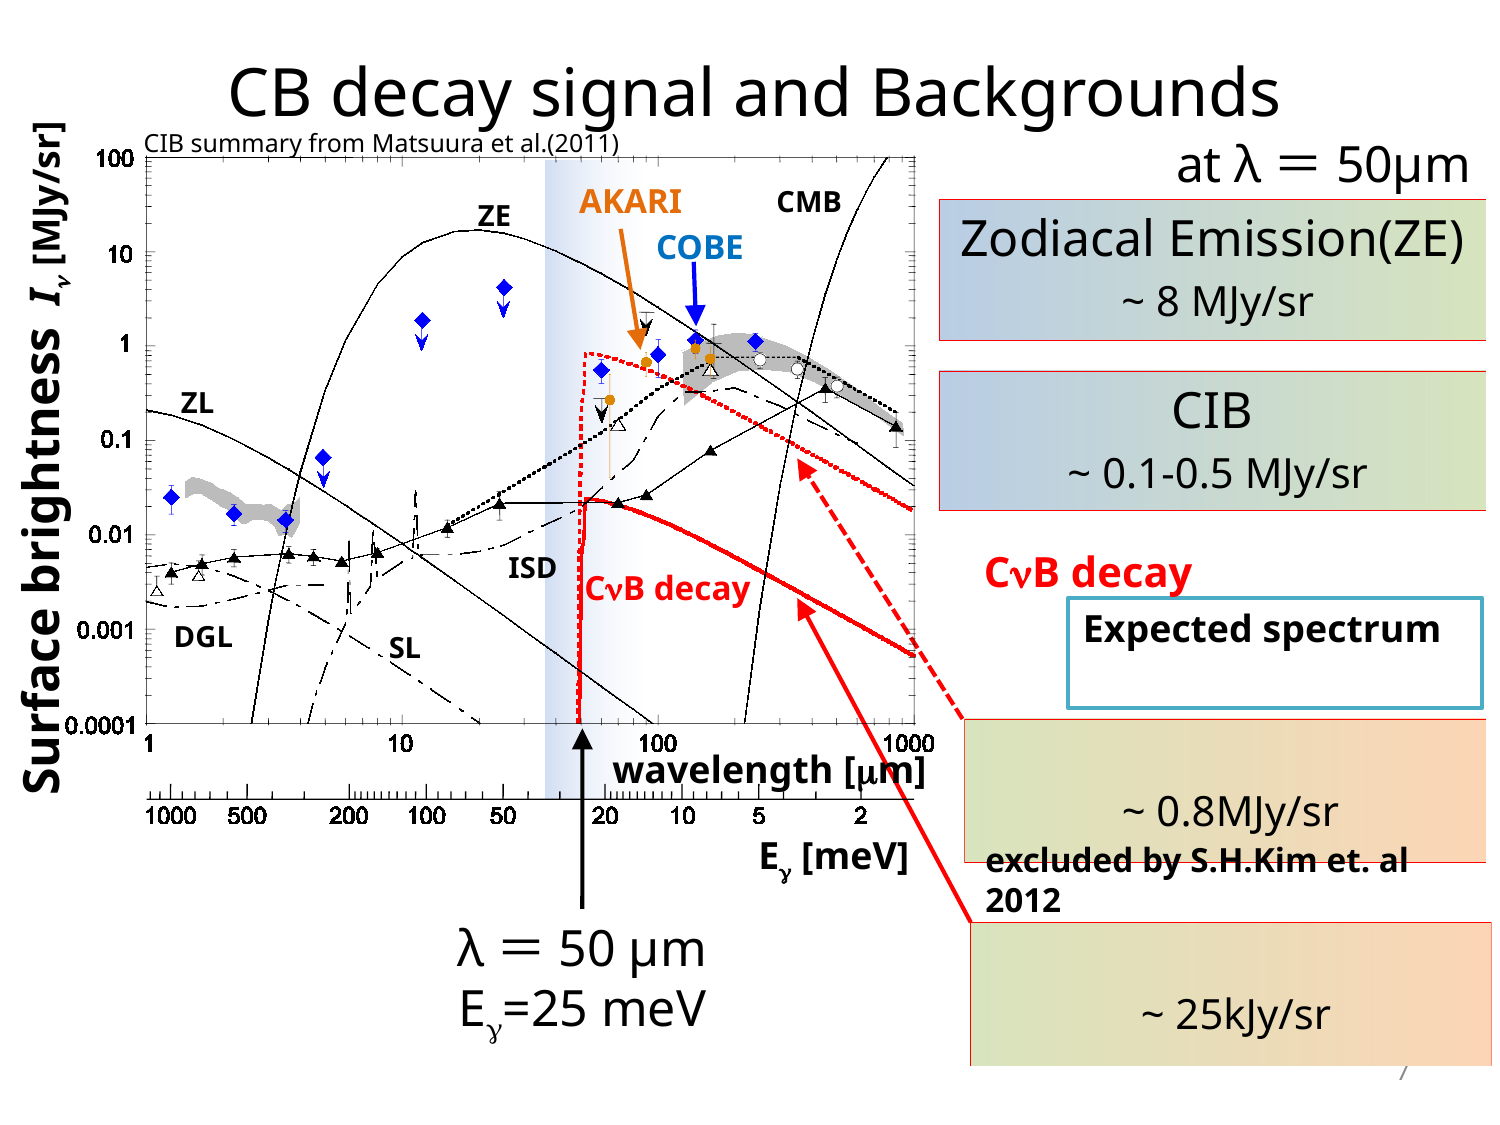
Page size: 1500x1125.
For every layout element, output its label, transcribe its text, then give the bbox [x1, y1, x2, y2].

text_box Surface brightness I [MJy/sr] [2, 106, 83, 811]
text_box E [meV] [743, 832, 925, 891]
slide_number 7 [1074, 1066, 1425, 1103]
text_box at λ＝50μm [1161, 125, 1488, 201]
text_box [65, 149, 935, 825]
text_box λ＝50 μm E=25 meV [419, 908, 746, 1052]
text_box CB decay [969, 538, 1208, 604]
text_box CIB summary from Matsuura et al.(2011) [128, 120, 635, 147]
text_box excluded by S.H.Kim et. al 2012 [970, 831, 1485, 927]
